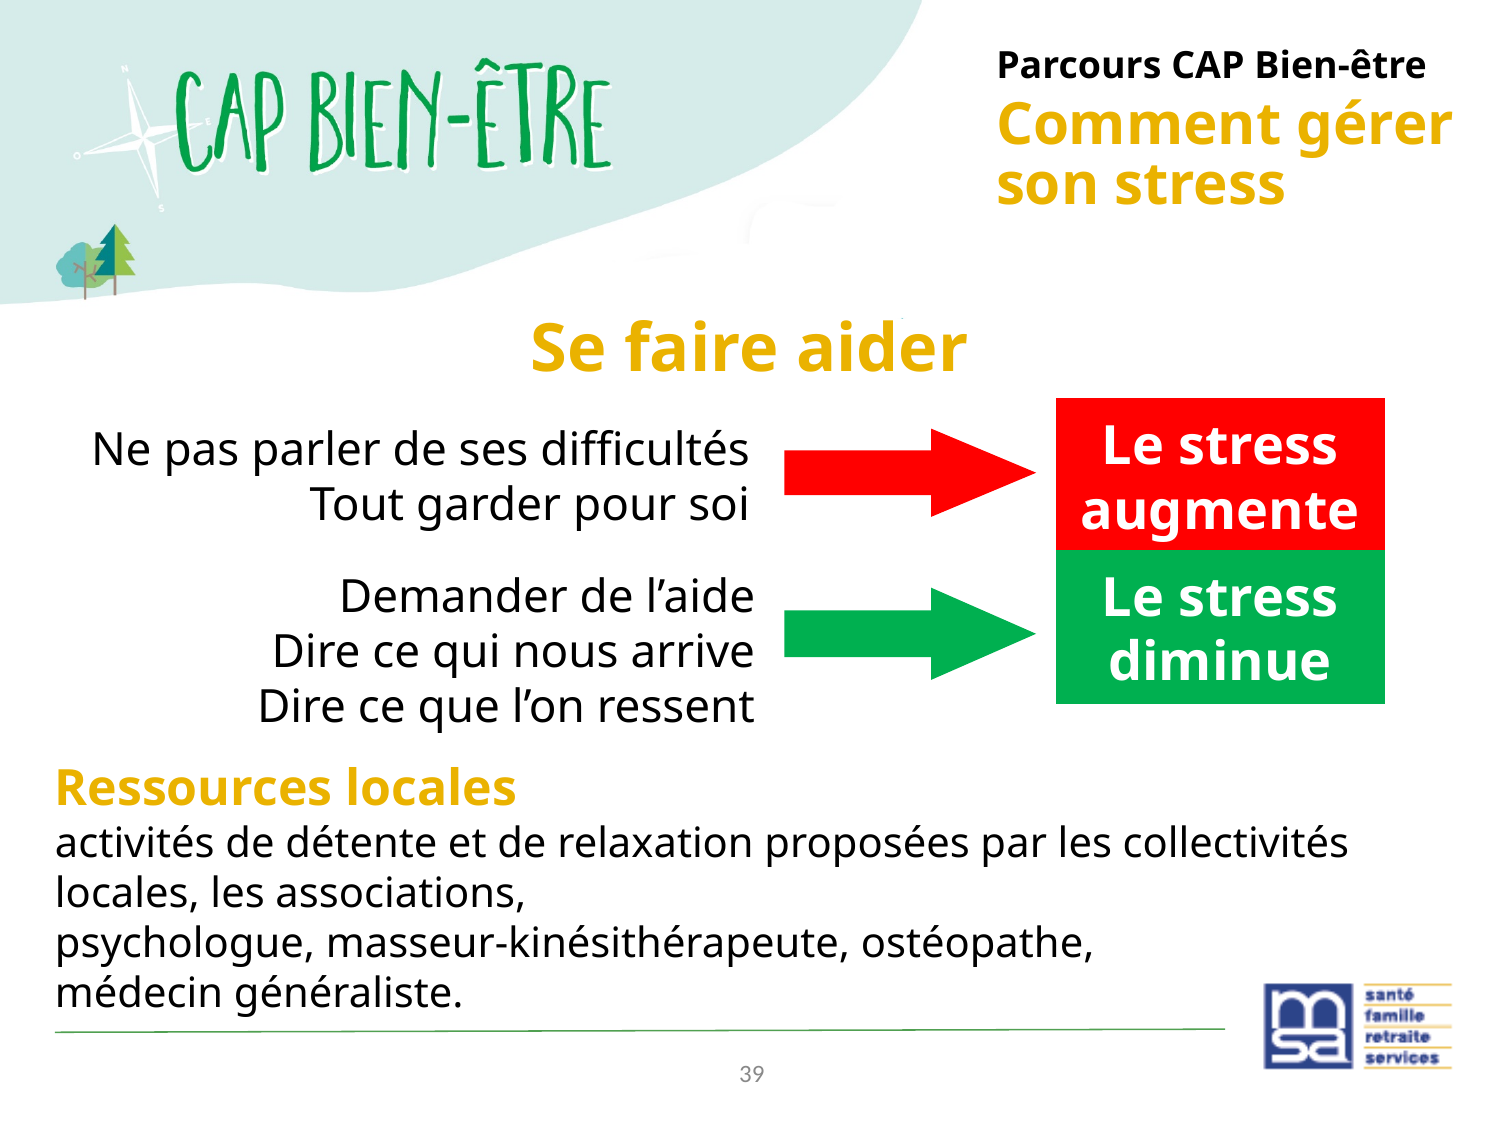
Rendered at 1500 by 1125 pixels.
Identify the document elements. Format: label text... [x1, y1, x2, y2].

text_box 39 [54, 1042, 1245, 1103]
text_box Ressources locales activités de détente et de relaxation proposées par les collectivités locales, les associations, psychologue, masseur-kinésithérapeute, ostéopathe, médecin généraliste. [54, 755, 1475, 1028]
text_box Le stress augmente [1056, 398, 1384, 550]
slide_number – 39 [560, 1027, 1245, 1042]
text_box Ne pas parler de ses difficultés Tout garder pour soi [0, 419, 751, 551]
text_box Comment gérer son stress [971, 82, 1479, 232]
picture [1250, 929, 1476, 1125]
text_box Demander de l’aide Dire ce qui nous arrive Dire ce que l’on ressent [171, 566, 756, 755]
text_box [785, 589, 1034, 679]
text_box [785, 430, 1034, 516]
picture [0, 0, 941, 320]
text_box Le stress diminue [1056, 550, 1384, 703]
text_box Se faire aider [0, 305, 1500, 398]
text_box Parcours CAP Bien-être [968, 34, 1455, 94]
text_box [54, 1028, 1226, 1033]
